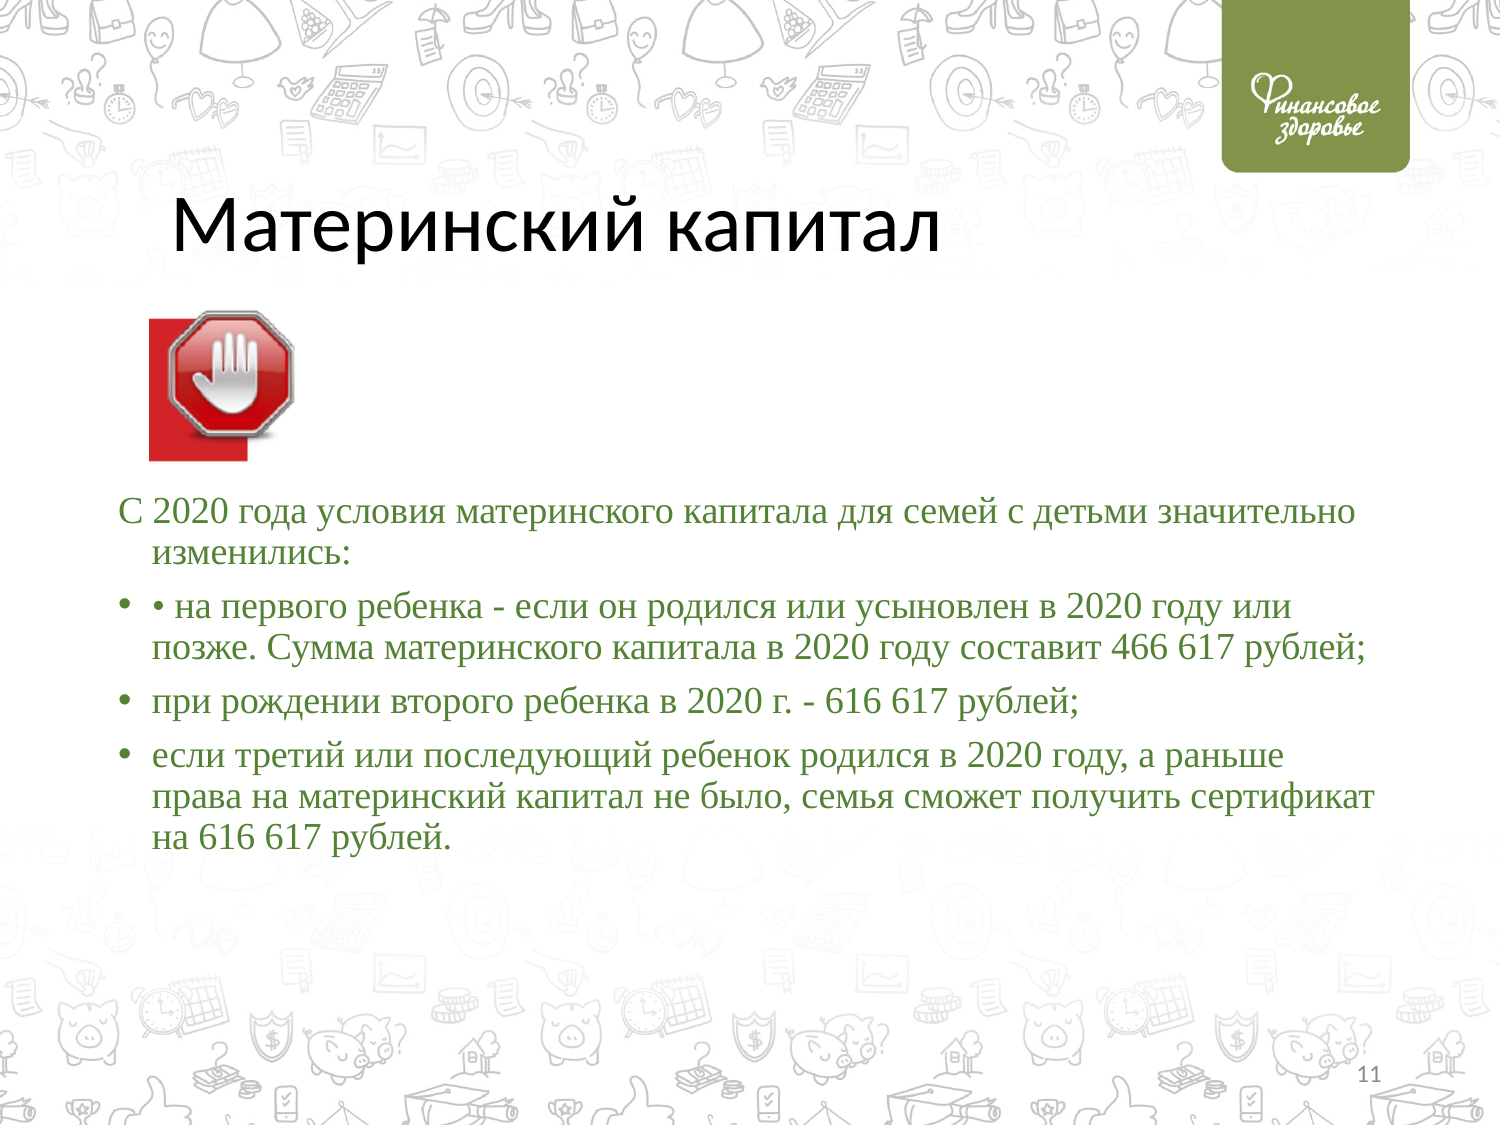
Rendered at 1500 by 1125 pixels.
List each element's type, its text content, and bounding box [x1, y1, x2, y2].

picture [0, 0, 1500, 1125]
title Материнский капитал [155, 172, 1397, 278]
list С 2020 года условия материнского капитала для семей с детьми значительно изменились: • на первого ребенка - если он родился или усыновлен в 2020 году или позже. Сумма материнского капитала в 2020 году составит 466 617 рублей; при рождении второго ребенка в 2020 г. - 616 617 рублей; если третий или последующий ребенок родился в 2020 году, а раньше права на материнский капитал не было, семья сможет получить сертификат на 616 617 рублей. [103, 299, 1399, 916]
slide_number 11 [1059, 1042, 1397, 1103]
